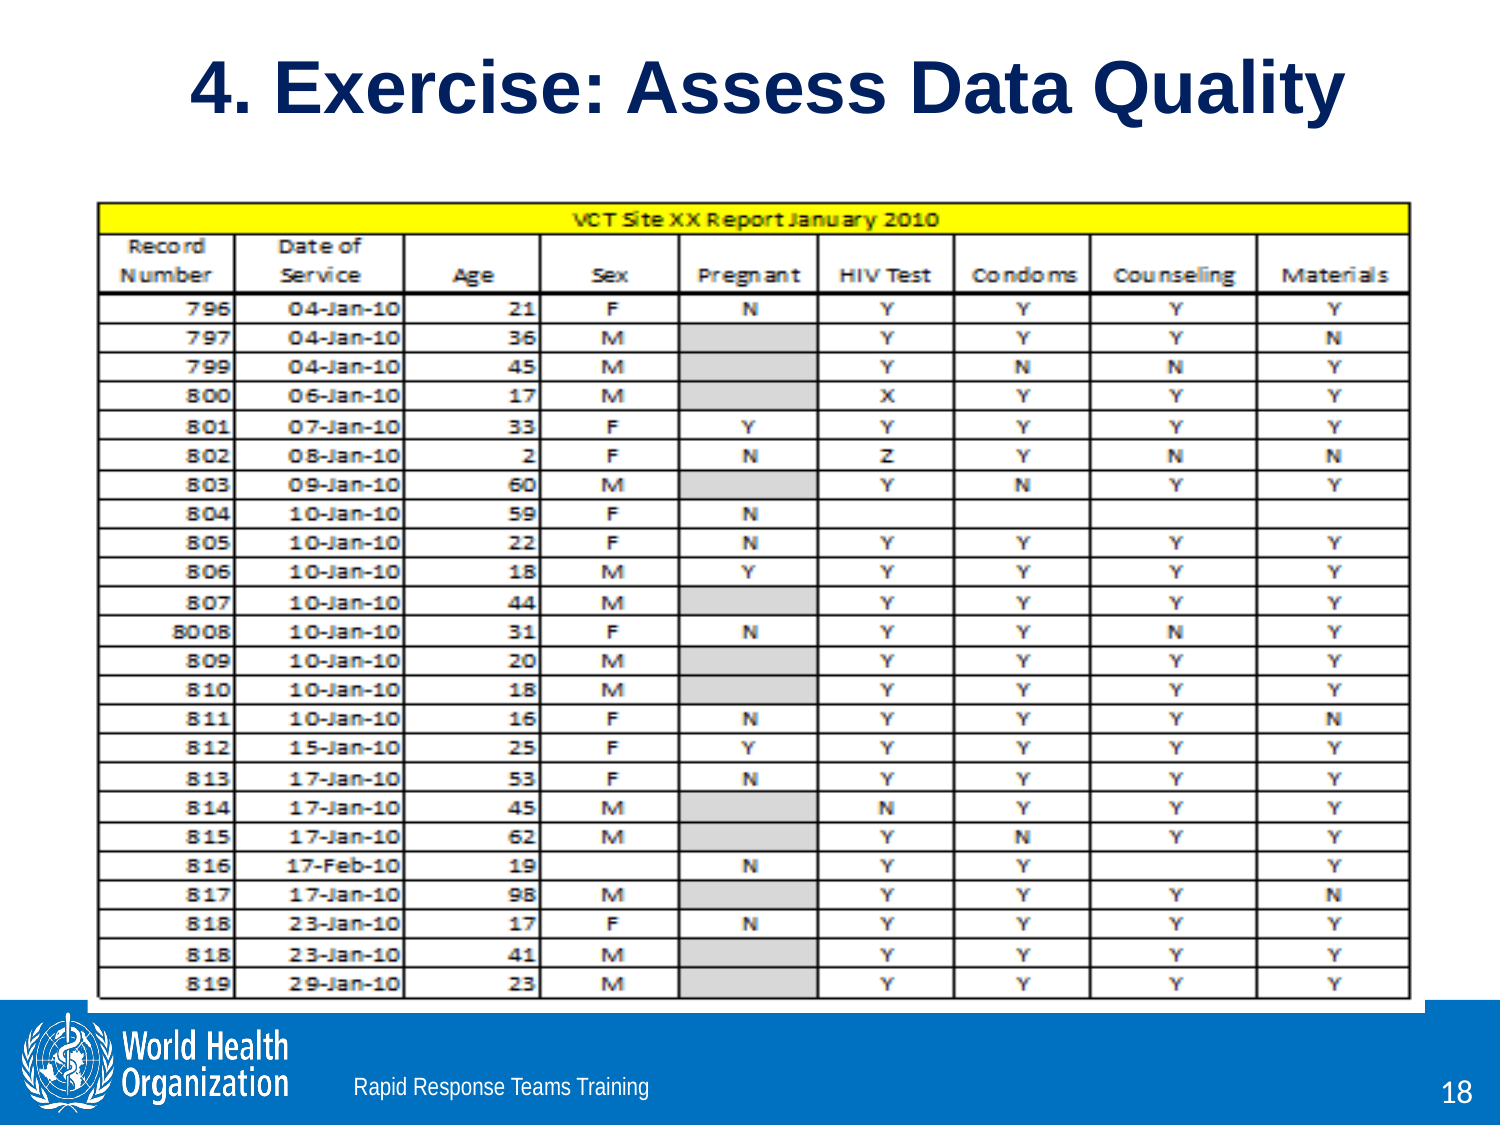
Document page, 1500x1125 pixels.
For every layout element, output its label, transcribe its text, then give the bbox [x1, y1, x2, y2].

title 4. Exercise: Assess Data Quality [87, 24, 1450, 143]
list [87, 199, 1426, 1013]
picture [21, 1012, 288, 1113]
